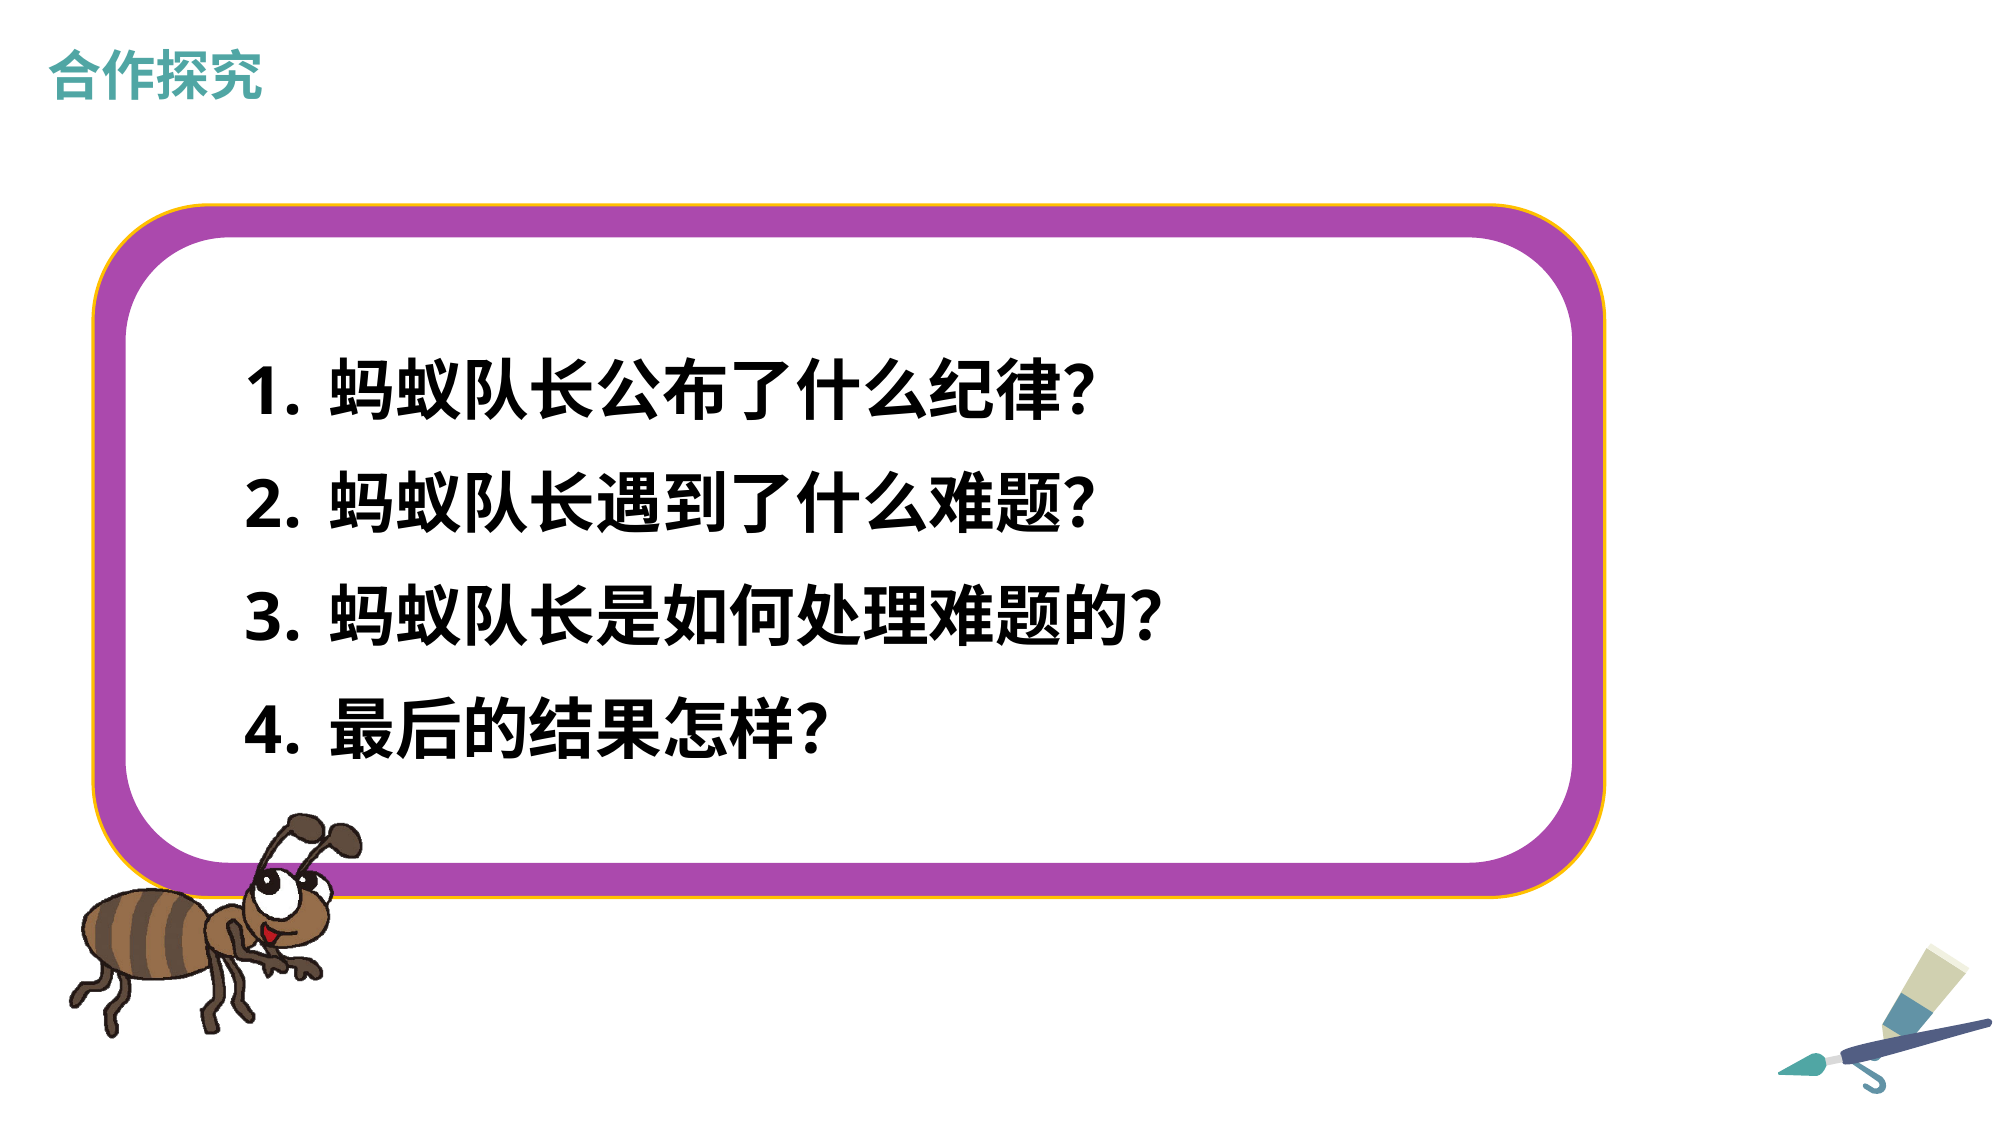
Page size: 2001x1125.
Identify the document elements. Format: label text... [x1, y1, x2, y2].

text_box [91, 203, 1607, 900]
text_box [123, 235, 1575, 865]
text_box 合作探究 [32, 33, 347, 114]
picture [48, 804, 381, 1057]
text_box 蚂蚁队长公布了什么纪律？ 蚂蚁队长遇到了什么难题？ 蚂蚁队长是如何处理难题的？ 最后的结果怎样？ [229, 332, 1569, 774]
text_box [1811, 945, 1974, 1125]
